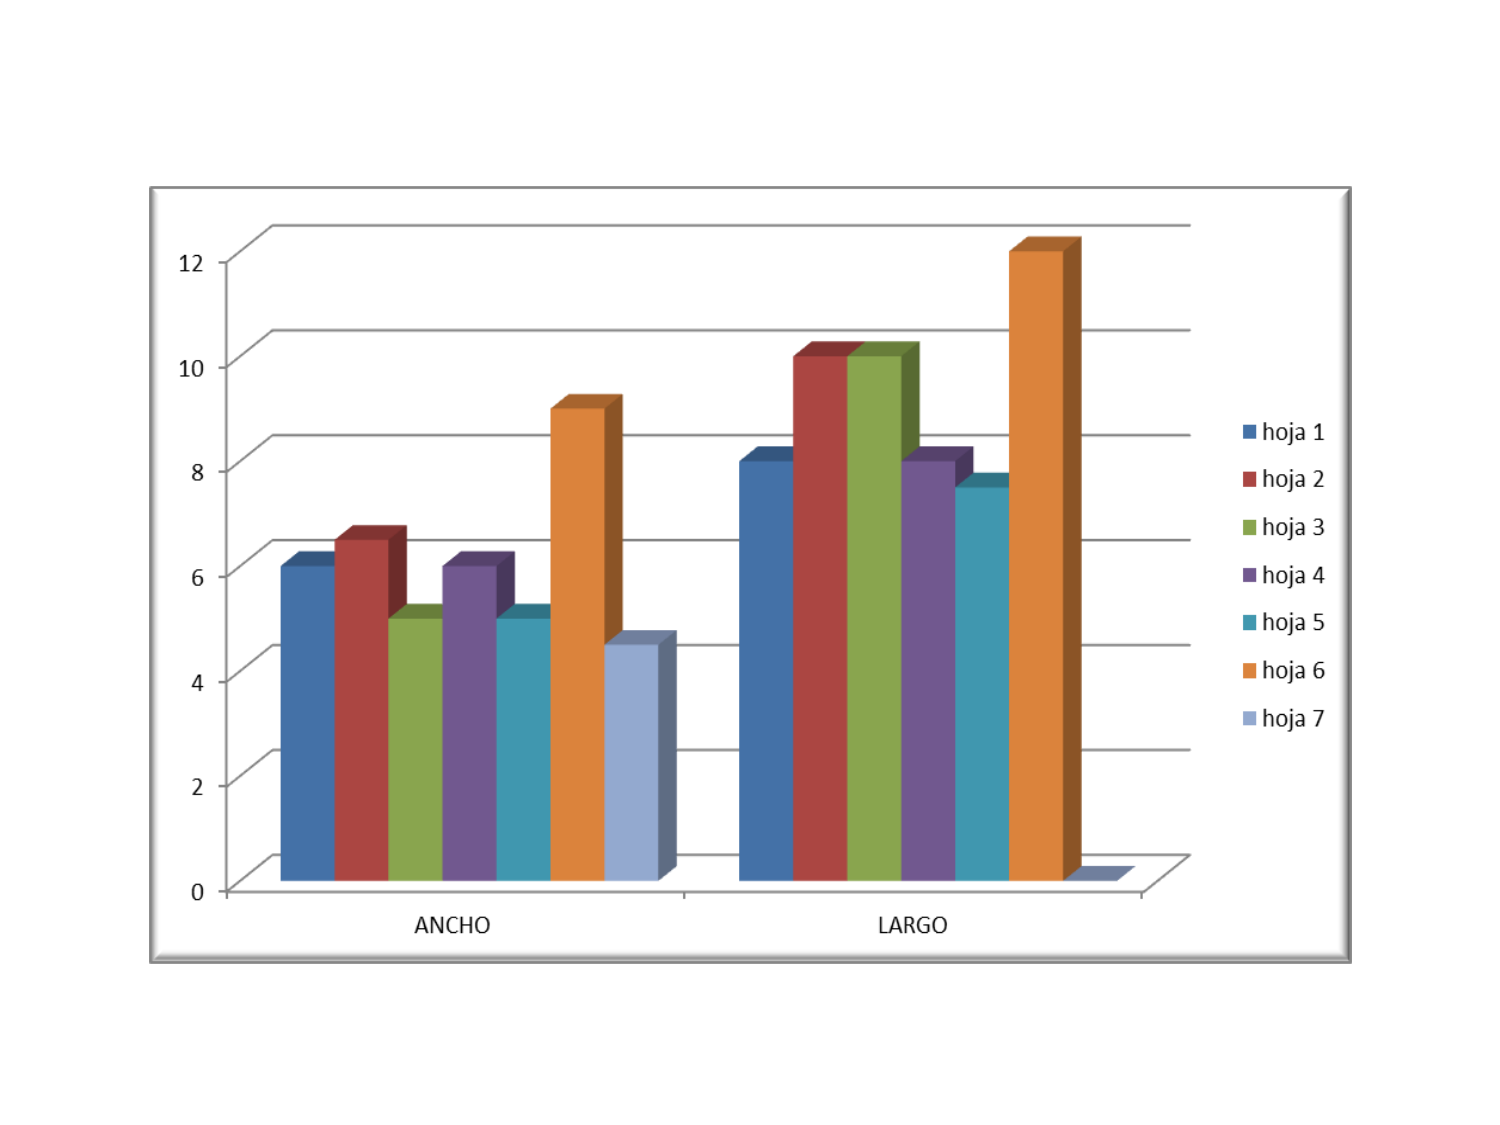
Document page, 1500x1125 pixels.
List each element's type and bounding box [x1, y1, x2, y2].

picture [147, 184, 1353, 966]
